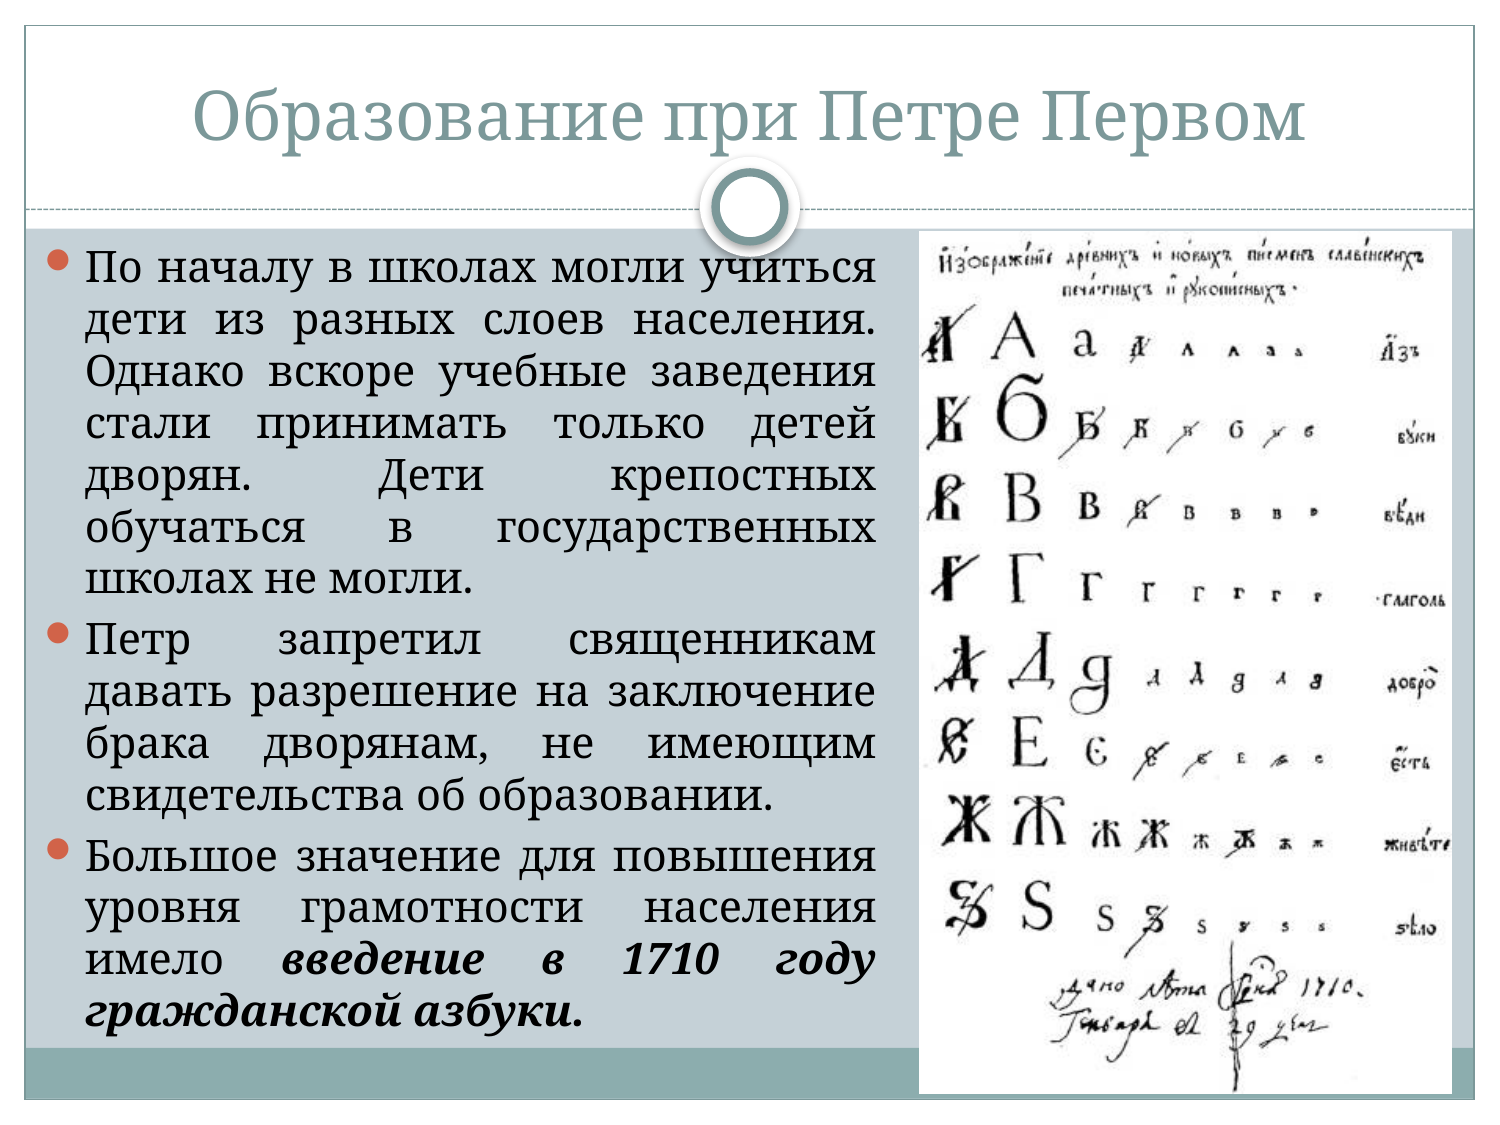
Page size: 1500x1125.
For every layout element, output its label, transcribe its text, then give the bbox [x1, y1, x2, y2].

list По началу в школах могли учиться дети из разных слоев населения. Однако вскоре учебные заведения стали принимать только детей дворян. Дети крепостных обучаться в государственных школах не могли. Петр запретил священникам давать разрешение на заключение брака дворянам, не имеющим свидетельства об образовании. Большое значение для повышения уровня грамотности населения имело введение в 1710 году гражданской азбуки. [29, 231, 892, 1048]
picture [919, 231, 1452, 1095]
title Образование при Петре Первом [49, 37, 1450, 163]
